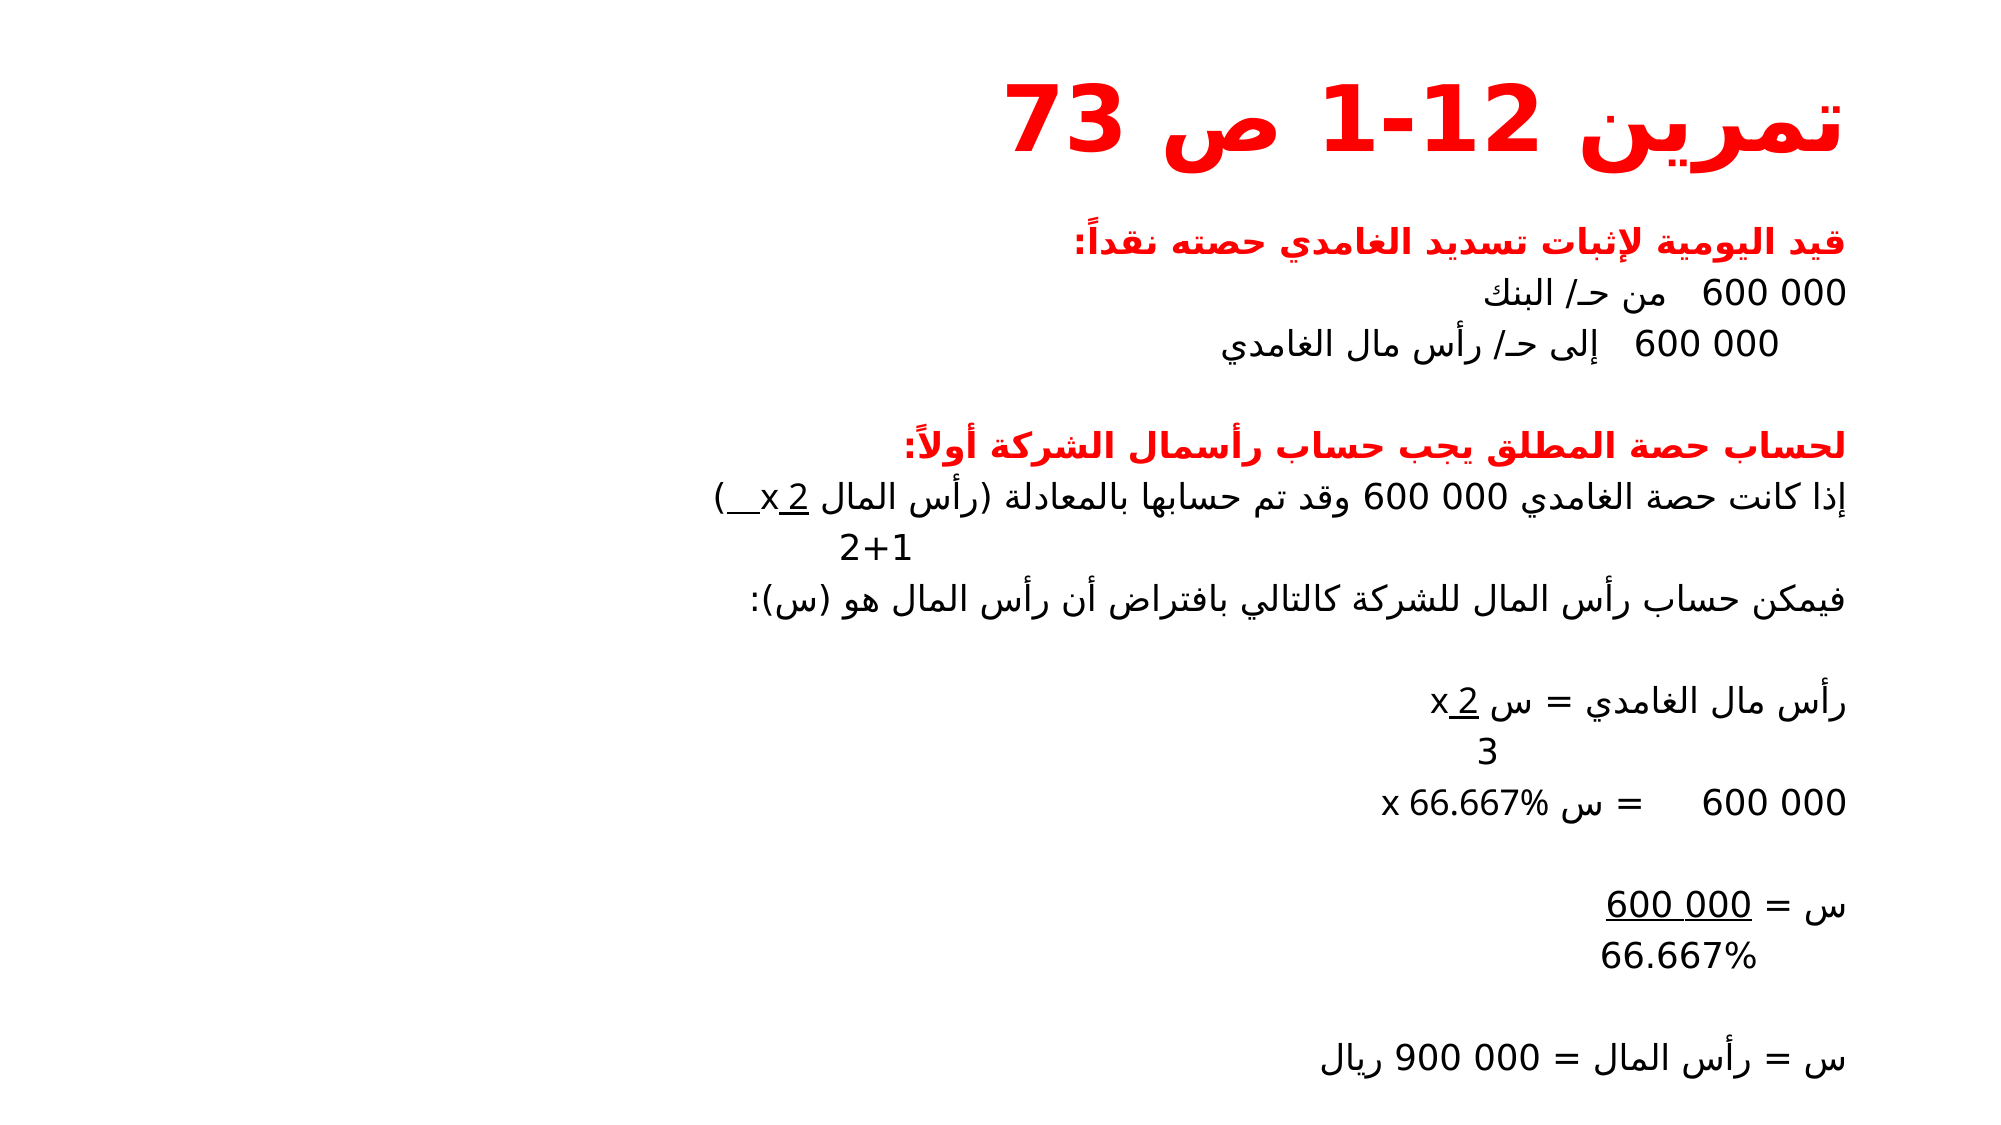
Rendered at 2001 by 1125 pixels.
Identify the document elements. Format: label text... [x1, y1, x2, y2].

list قيد اليومية لإثبات تسديد الغامدي حصته نقداً: 000 600 من حـ/ البنك 000 600 إلى حـ/ رأس مال الغامدي لحساب حصة المطلق يجب حساب رأسمال الشركة أولاً: إذا كانت حصة الغامدي 000 600 وقد تم حسابها بالمعادلة (رأس المال x 2 ) 2+1 فيمكن حساب رأس المال للشركة كالتالي بافتراض أن رأس المال هو (س): رأس مال الغامدي = س x 2 3 000 600 = س x 66.667% س = 000 600 66.667% س = رأس المال = 000 900 ريال [137, 161, 1863, 1089]
title تمرين 12-1 ص 73 [137, 59, 1863, 161]
